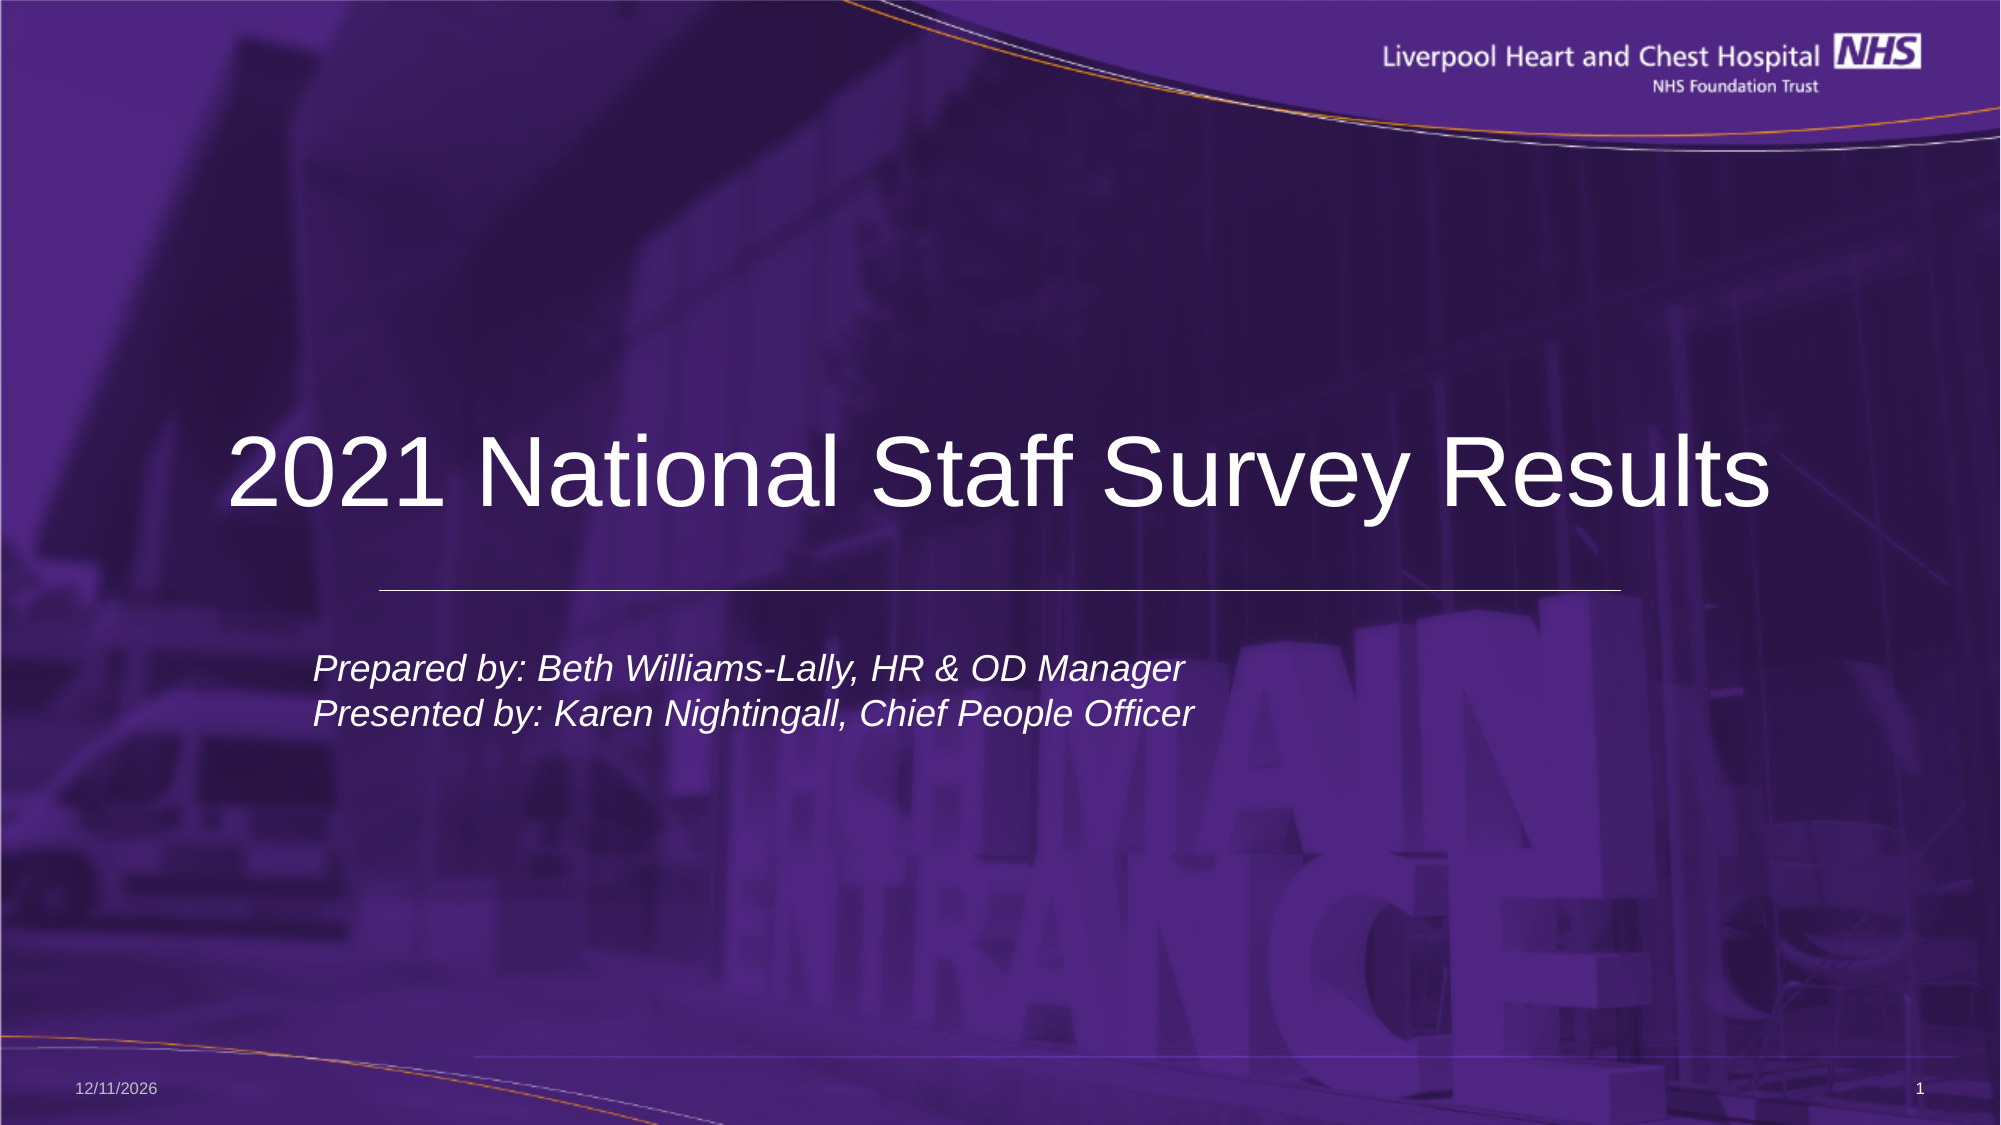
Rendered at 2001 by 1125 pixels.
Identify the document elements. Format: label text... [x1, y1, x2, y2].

slide_number 1 [1489, 1058, 1940, 1118]
picture [0, 0, 2001, 1125]
title 2021 National Staff Survey Results [139, 488, 1861, 626]
text_box Prepared by: Beth Williams-Lally, HR & OD Manager Presented by: Karen Nightingall, Chief People Officer [297, 636, 1408, 742]
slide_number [60, 1058, 511, 1118]
